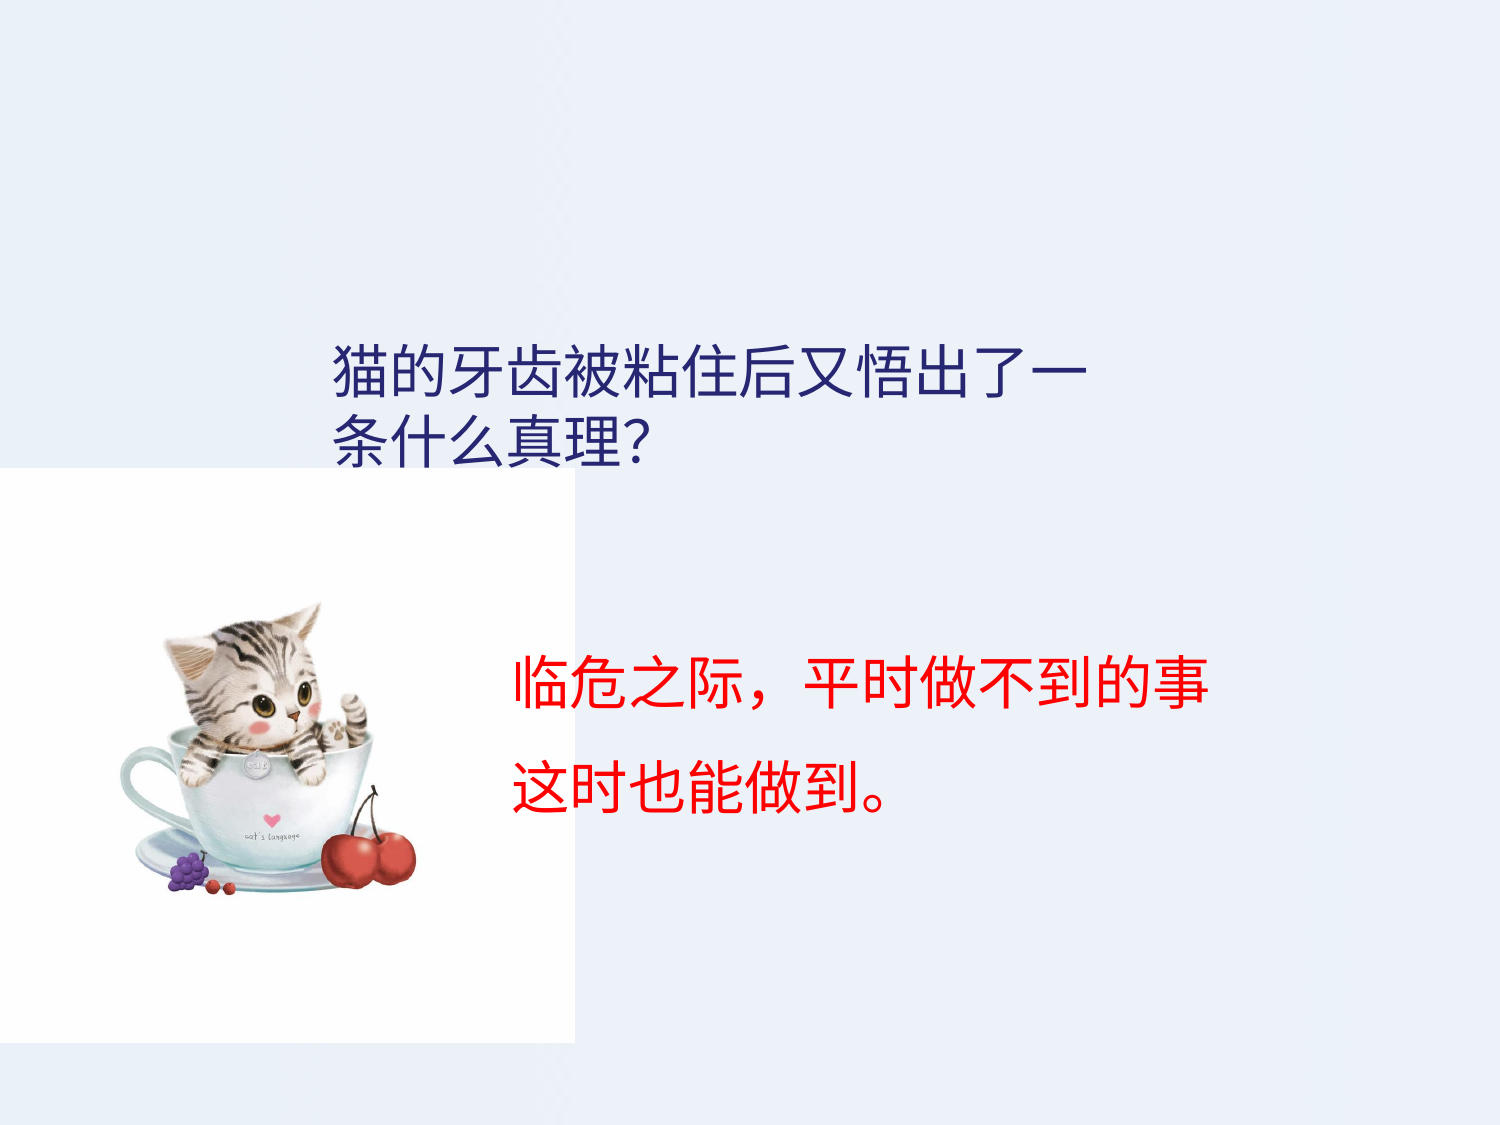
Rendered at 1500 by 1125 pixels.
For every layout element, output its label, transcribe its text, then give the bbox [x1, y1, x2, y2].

picture [0, 0, 1500, 1125]
text_box 临危之际，平时做不到的事这时也能做到。 [575, 604, 1259, 829]
text_box 猫的牙齿被粘住后又悟出了一条什么真理？ [316, 328, 1161, 483]
